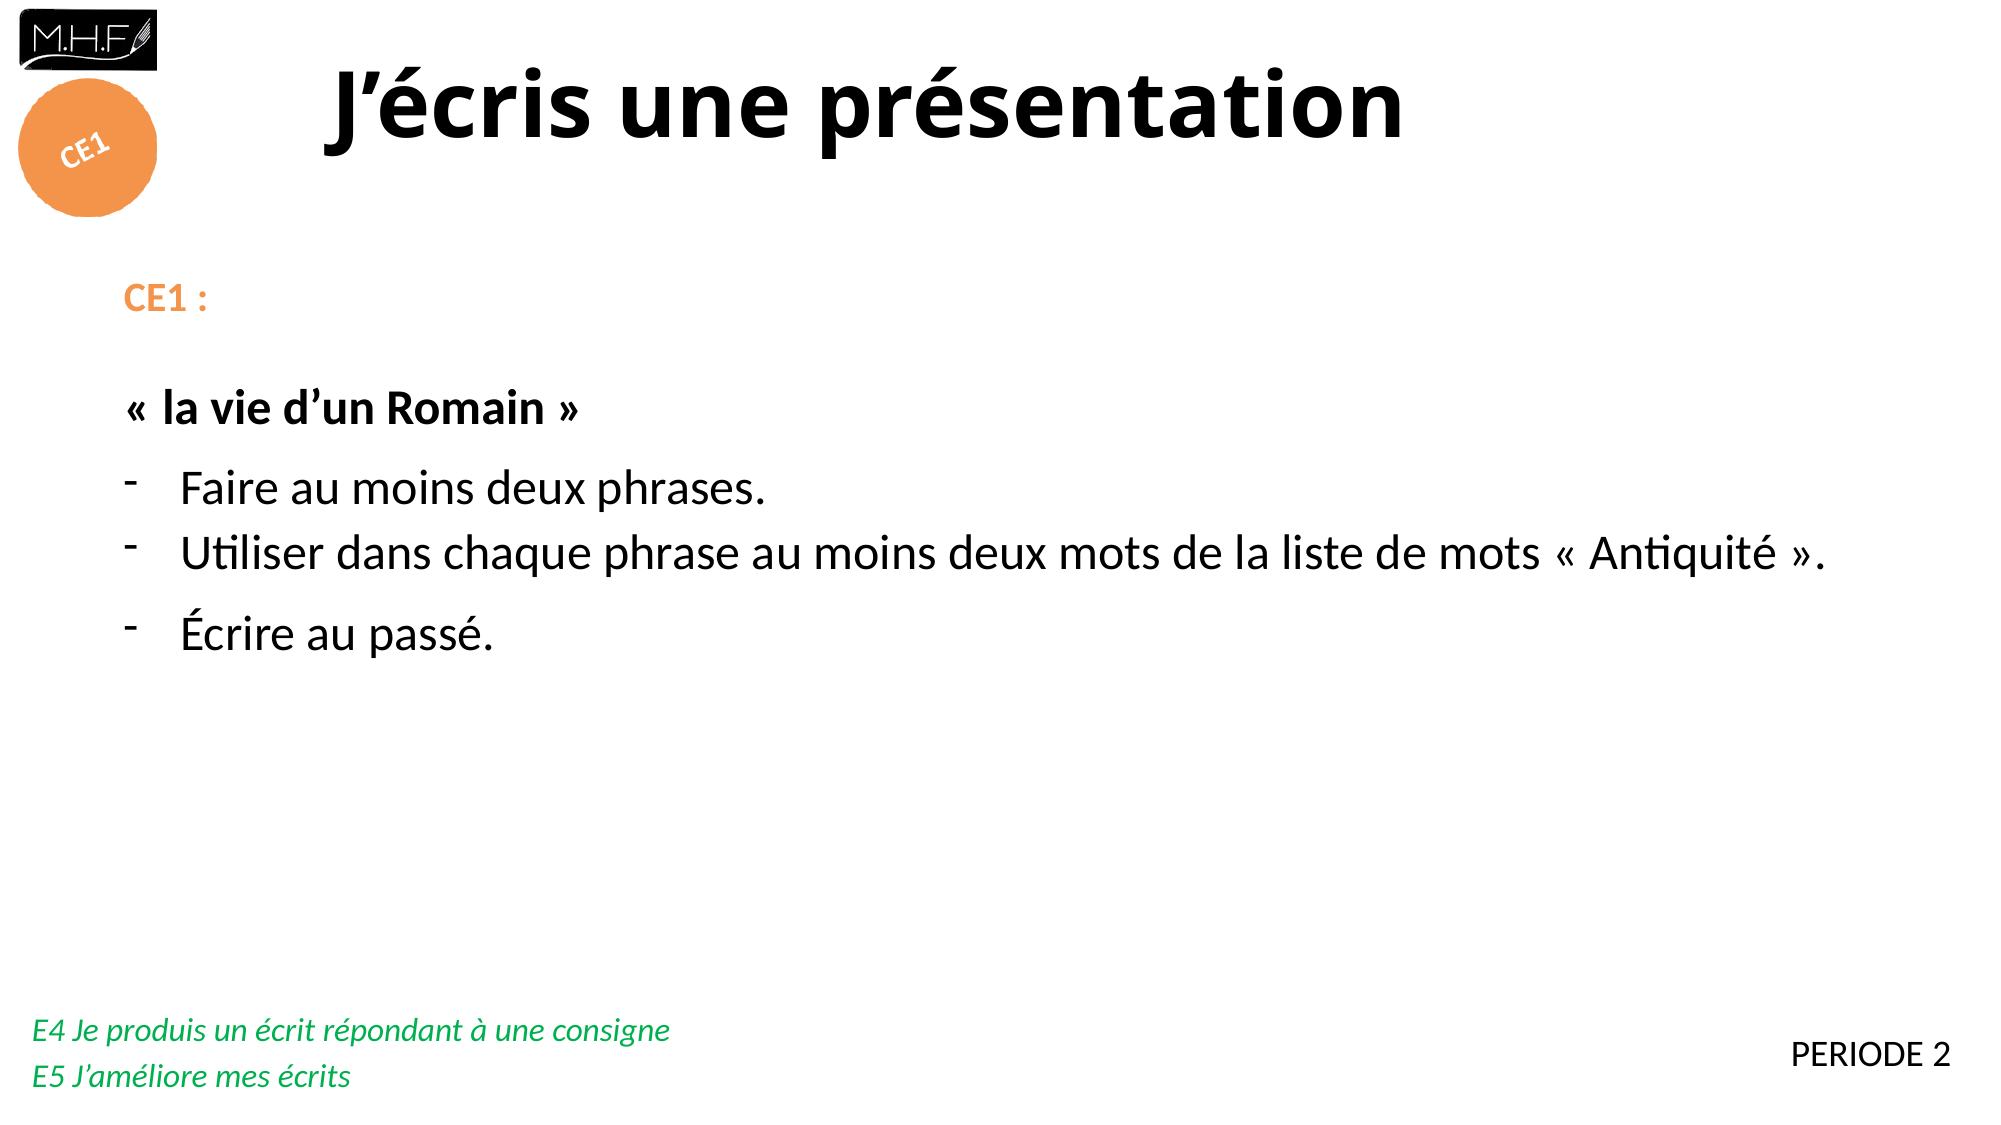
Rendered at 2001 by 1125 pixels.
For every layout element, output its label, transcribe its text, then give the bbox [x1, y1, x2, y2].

picture [18, 78, 157, 218]
title J’écris une présentation [316, 0, 1863, 218]
text_box CE1 : « la vie d’un Romain » Faire au moins deux phrases. Utiliser dans chaque phrase au moins deux mots de la liste de mots « Antiquité ». Écrire au passé. [109, 262, 1849, 729]
text_box PERIODE 2 [1362, 1021, 1967, 1082]
text_box E4 Je produis un écrit répondant à une consigne E5 J’améliore mes écrits [17, 1000, 1017, 1102]
picture [16, 7, 157, 74]
